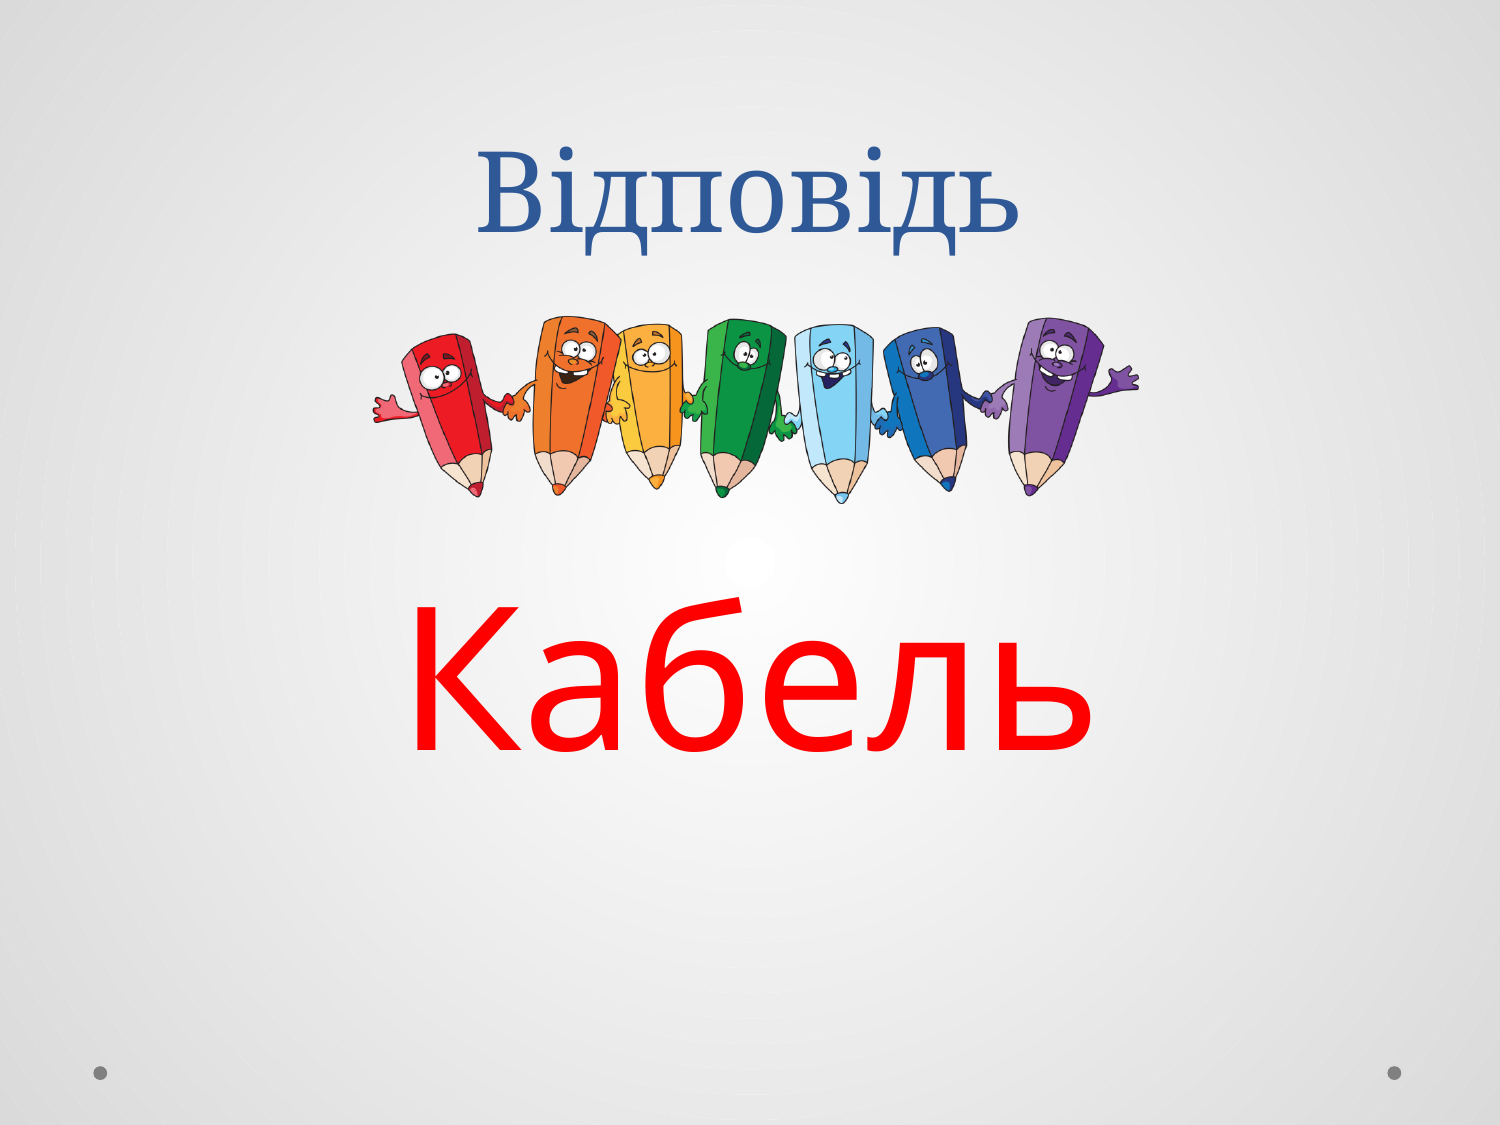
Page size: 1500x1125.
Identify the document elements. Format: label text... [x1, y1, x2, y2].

picture [372, 314, 1140, 504]
list Кабель [75, 262, 1425, 1005]
title Відповідь [75, 0, 1425, 262]
